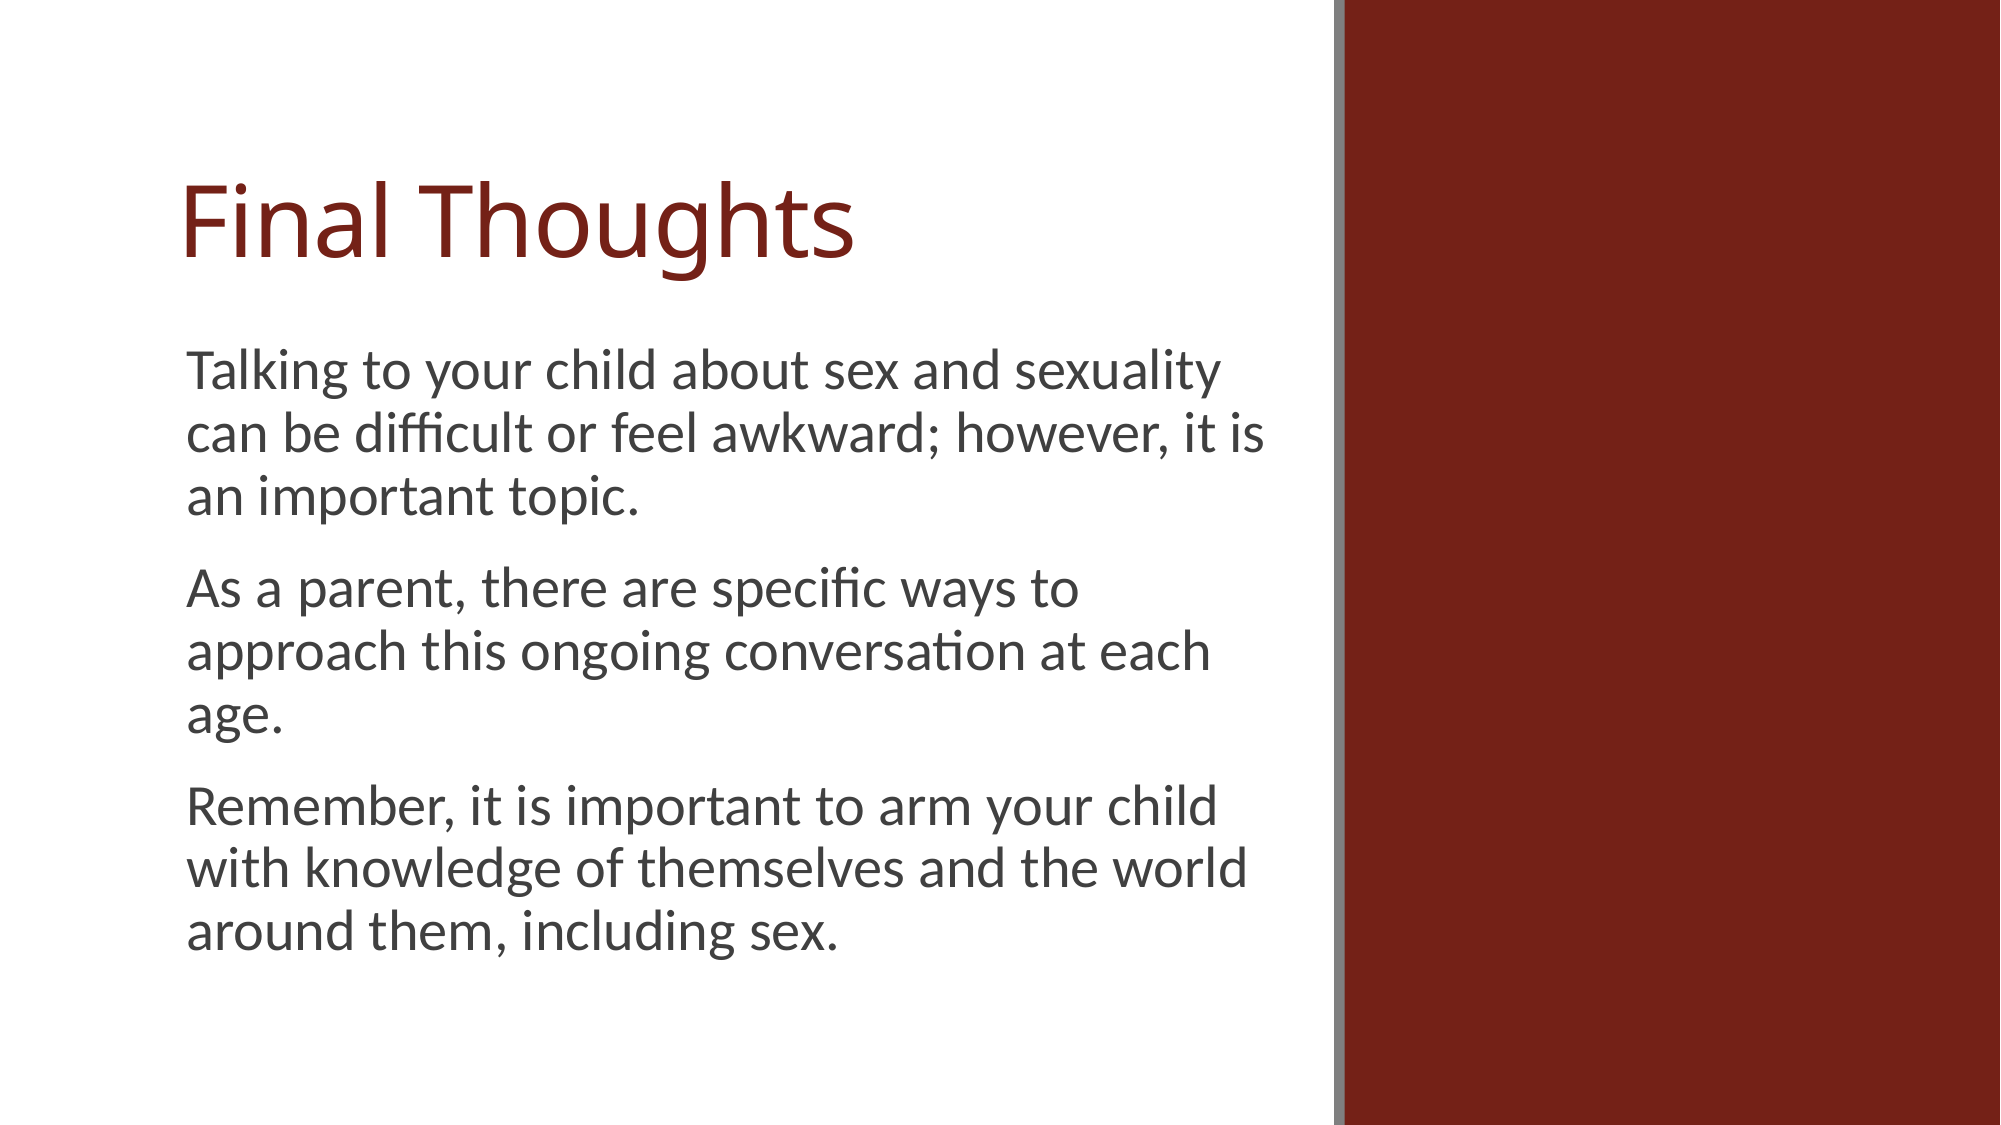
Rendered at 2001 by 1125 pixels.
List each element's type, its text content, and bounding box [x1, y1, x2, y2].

title Final Thoughts [162, 47, 1270, 285]
list Talking to your child about sex and sexuality can be difficult or feel awkward; however, it is an important topic. As a parent, there are specific ways to approach this ongoing conversation at each age. Remember, it is important to arm your child with knowledge of themselves and the world around them, including sex. [171, 332, 1270, 1063]
text_box [1346, 0, 2000, 1125]
text_box [1333, 0, 1346, 1125]
text_box [0, 0, 1333, 1125]
